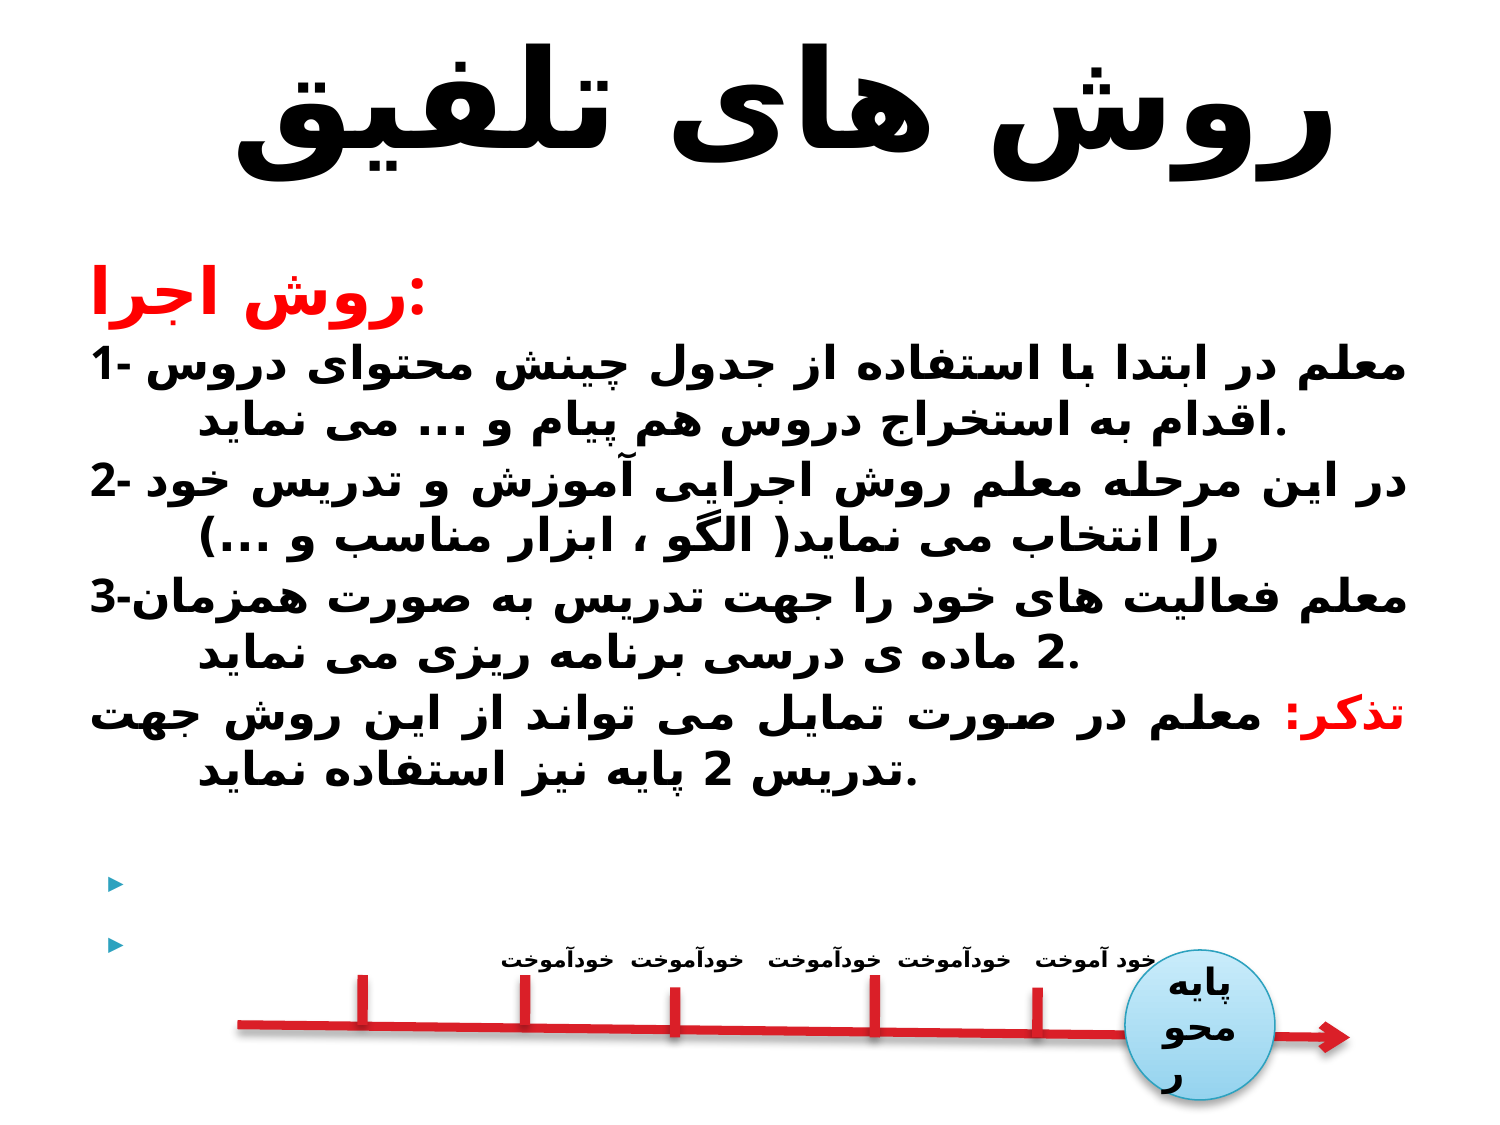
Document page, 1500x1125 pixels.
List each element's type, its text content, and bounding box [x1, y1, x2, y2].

text_box پایه محور [1128, 1049, 1272, 1101]
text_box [237, 1024, 1351, 1038]
list روش اجرا: 1- معلم در ابتدا با استفاده از جدول چینش محتوای دروس اقدام به استخراج دروس هم پیام و ... می نماید. 2- در این مرحله معلم روش اجرایی آموزش و تدریس خود را انتخاب می نماید( الگو ، ابزار مناسب و ...) 3-معلم فعالیت های خود را جهت تدریس به صورت همزمان 2 ماده ی درسی برنامه ریزی می نماید. تذکر: معلم در صورت تمایل می تواند از این روش جهت تدریس 2 پایه نیز استفاده نماید. خود آموخت خودآموخت خودآموخت خودآموخت خودآموخت [75, 243, 1425, 986]
text_box روش های تلفیق [49, 24, 1475, 163]
text_box پایه محور [1124, 949, 1276, 1024]
